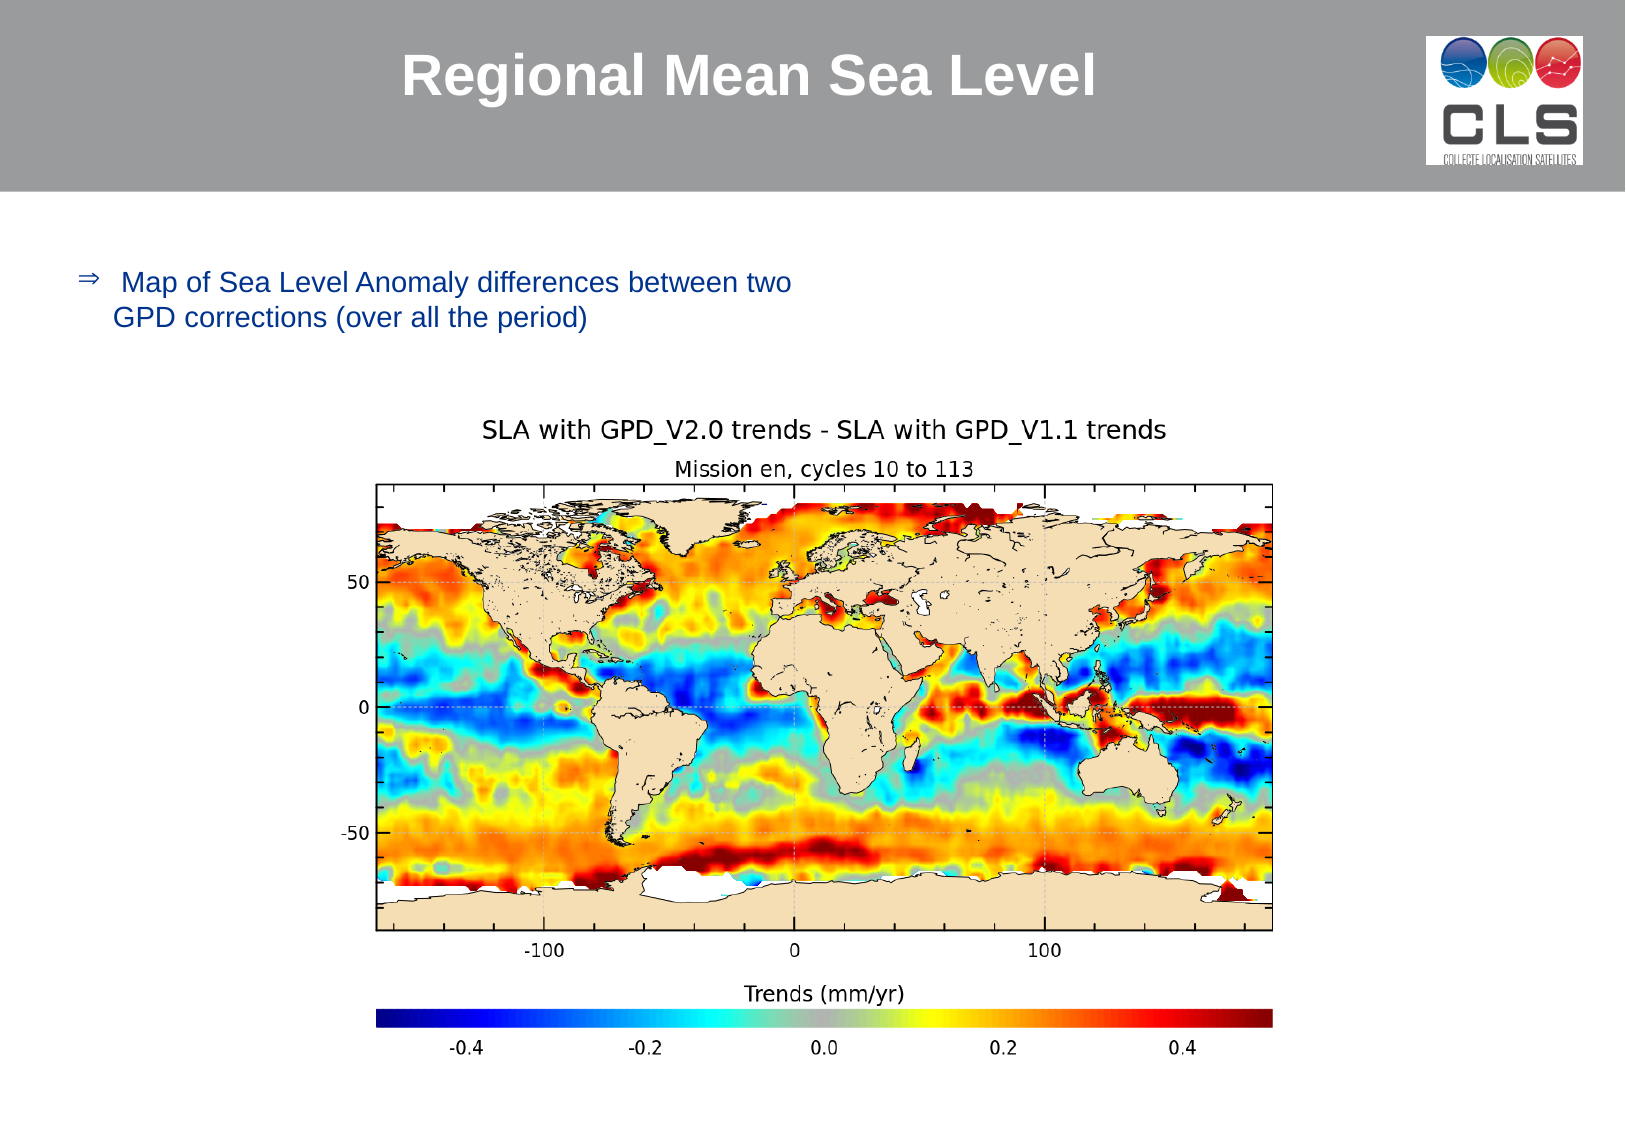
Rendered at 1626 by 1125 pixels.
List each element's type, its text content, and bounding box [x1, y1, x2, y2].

picture [265, 387, 1325, 1092]
text_box Regional Mean Sea Level [386, 40, 1162, 119]
picture [1426, 36, 1583, 165]
text_box Map of Sea Level Anomaly differences between two GPD corrections (over all the period) [62, 220, 841, 376]
